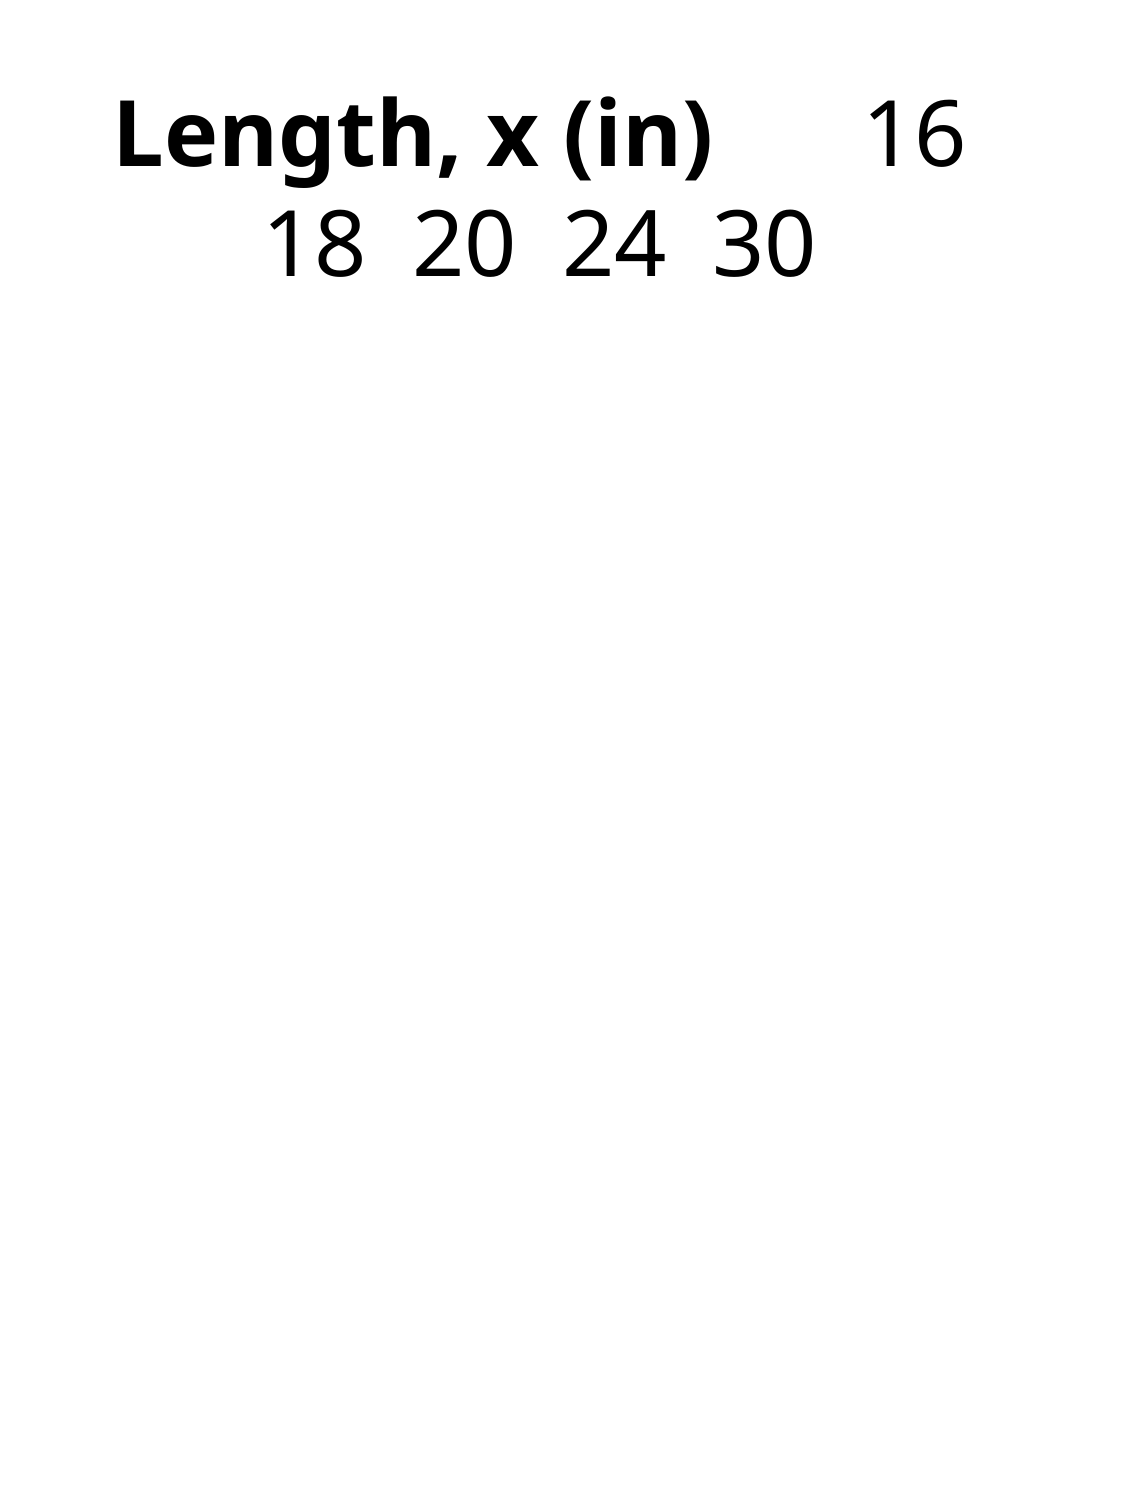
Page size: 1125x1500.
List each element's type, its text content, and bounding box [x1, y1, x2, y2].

title Length, x (in) 16 18 20 24 30 [56, 60, 1069, 310]
